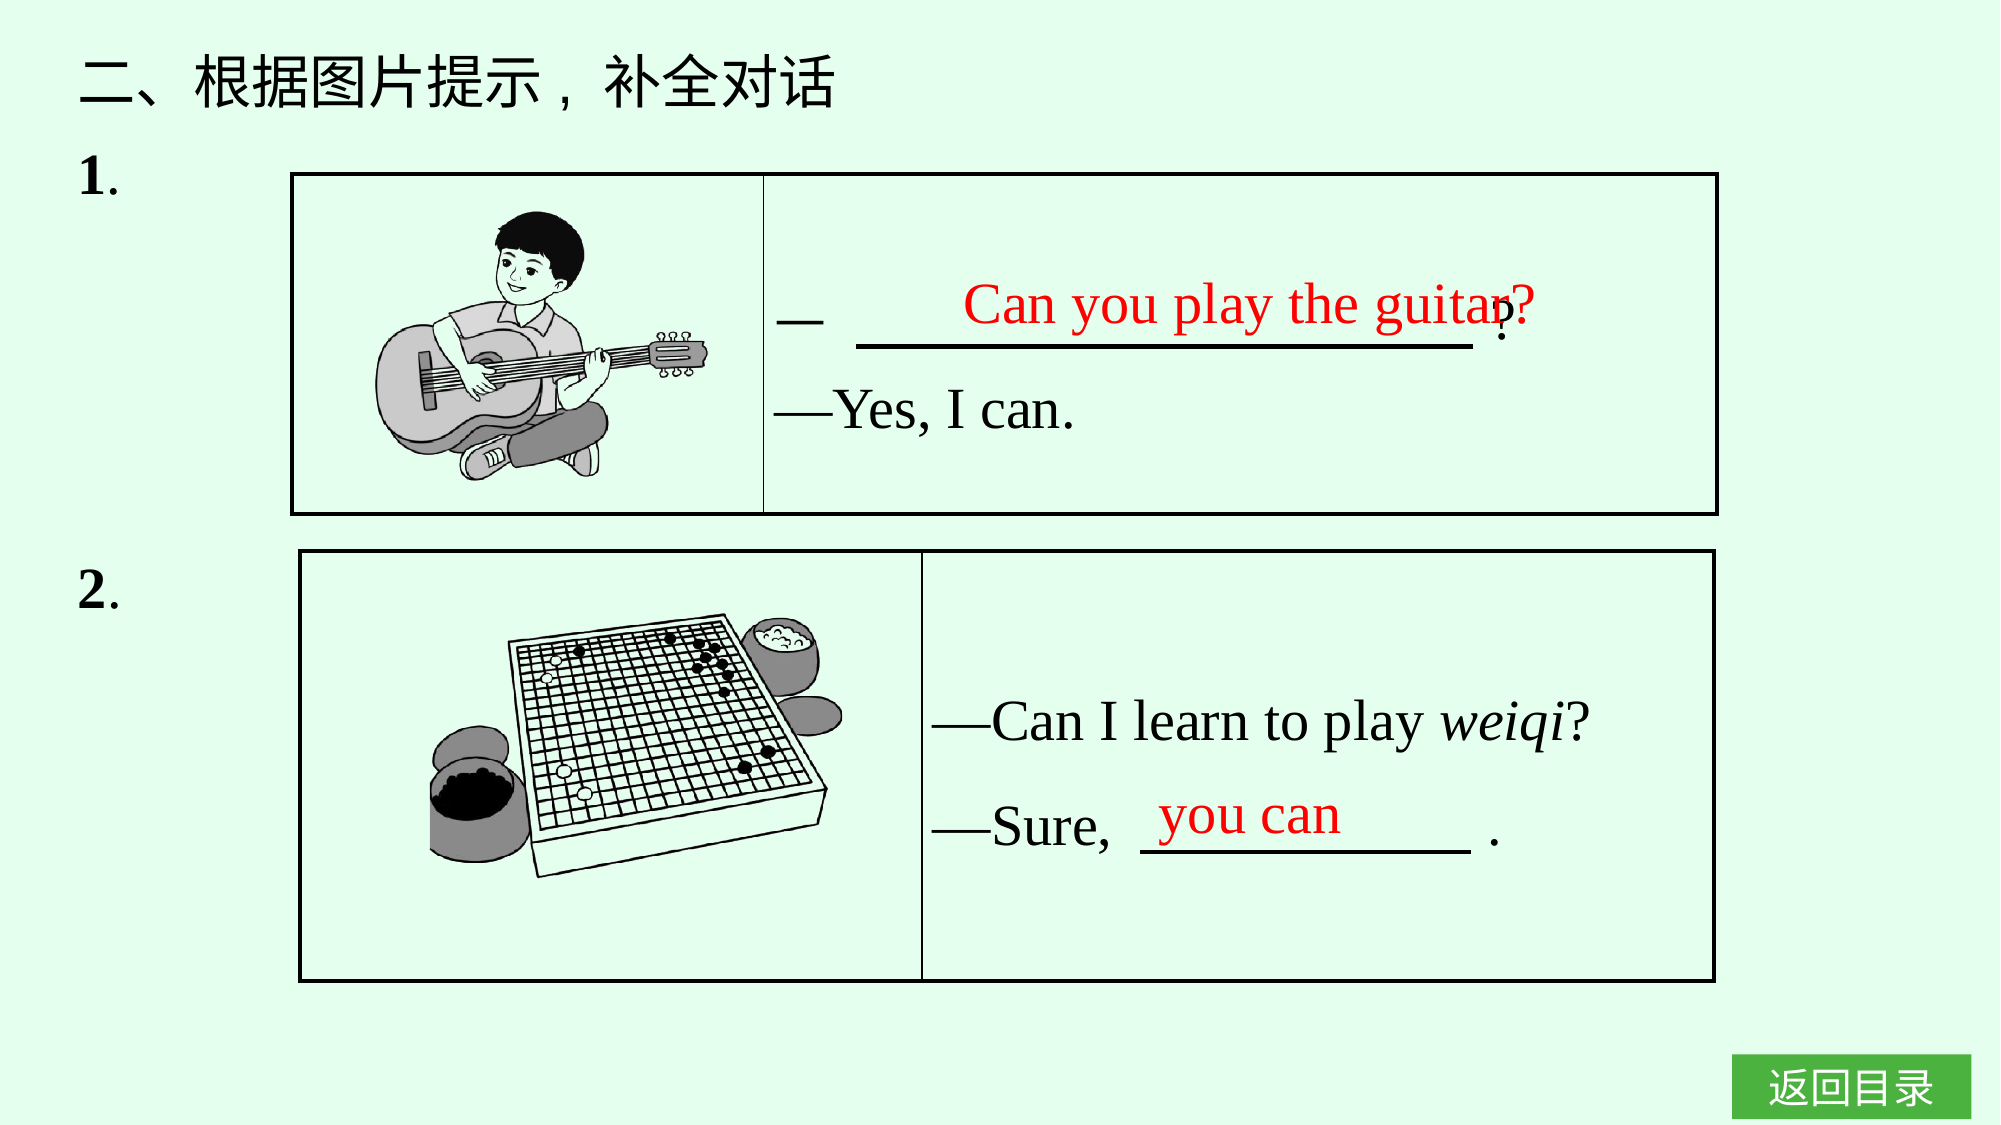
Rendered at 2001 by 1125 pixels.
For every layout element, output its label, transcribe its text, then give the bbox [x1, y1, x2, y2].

text_box Can you play the guitar? [948, 243, 1552, 343]
table_header —Can I learn to play weiqi? —Sure, . [923, 553, 1712, 979]
text_box 二、根据图片提示, 补全对话 1. [62, 17, 1938, 214]
text_box 2. [63, 521, 151, 628]
picture [364, 206, 715, 483]
picture [425, 580, 852, 902]
table_header [302, 553, 921, 979]
text_box you can [1143, 754, 1357, 853]
table_header — ? —Yes, I can. [764, 176, 1715, 512]
table_header [294, 176, 763, 512]
